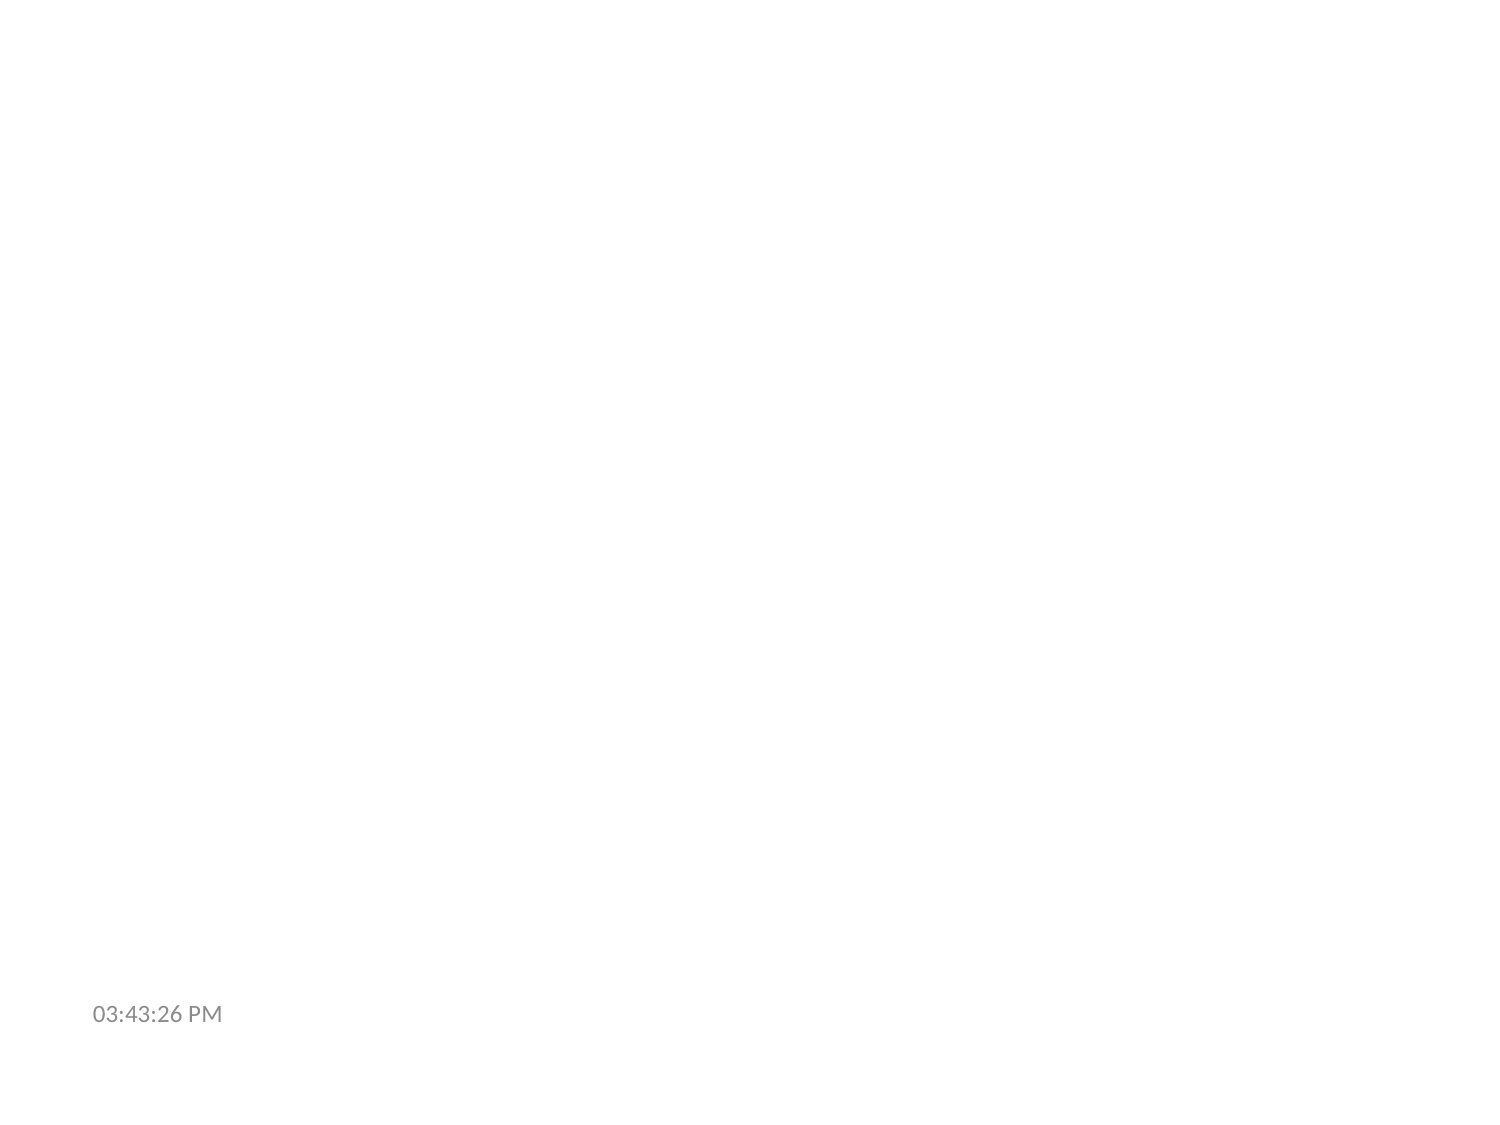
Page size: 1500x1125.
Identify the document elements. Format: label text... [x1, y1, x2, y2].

text_box 3:35:09 PM [77, 982, 428, 1043]
